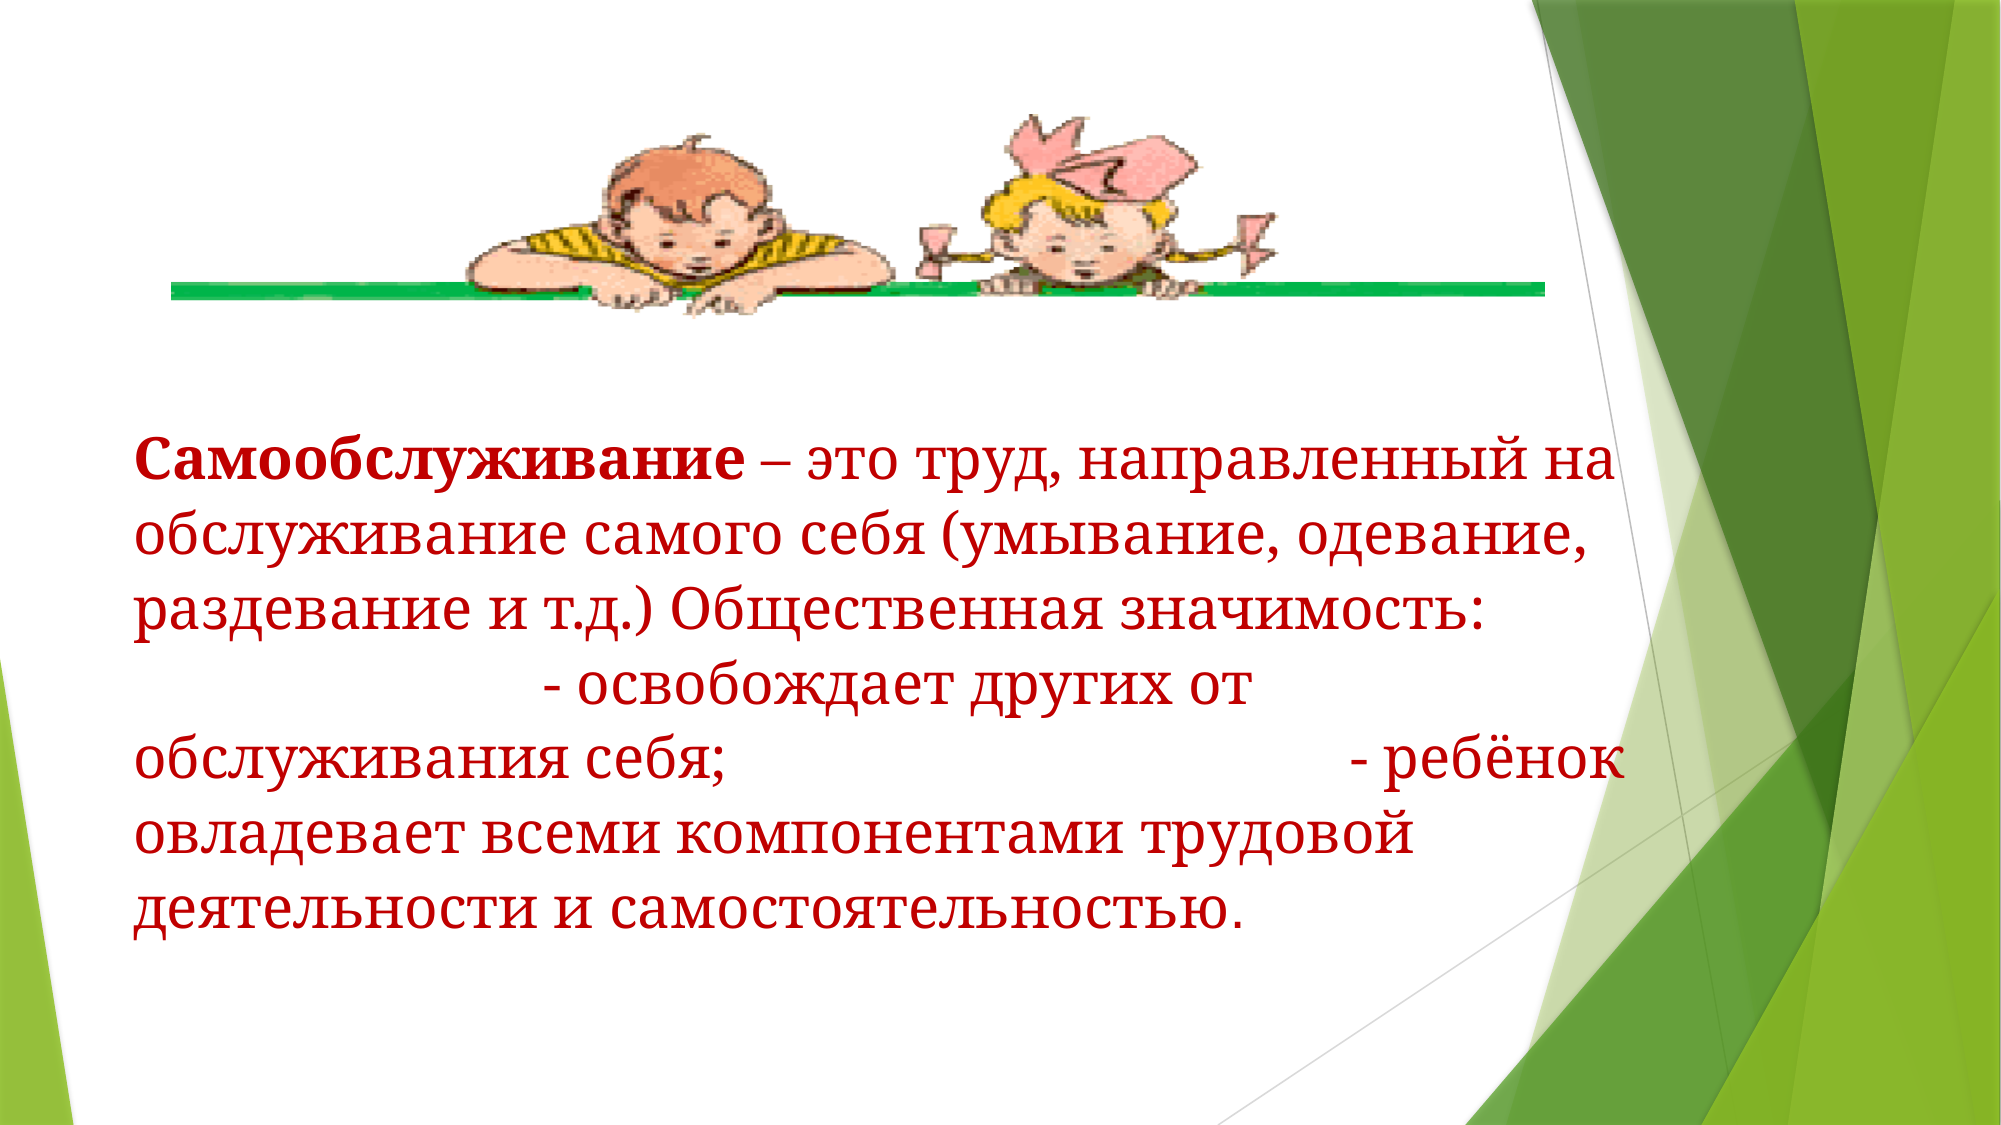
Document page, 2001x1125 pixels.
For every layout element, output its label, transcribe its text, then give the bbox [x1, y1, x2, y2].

picture [170, 113, 1545, 328]
text_box Самообслуживание – это труд, направленный на обслуживание самого себя (умывание, одевание, раздевание и т.д.) Общественная значимость: - освобождает других от обслуживания себя; - ребёнок овладевает всеми компонентами трудовой деятельности и самостоятельностью. [118, 409, 1701, 948]
